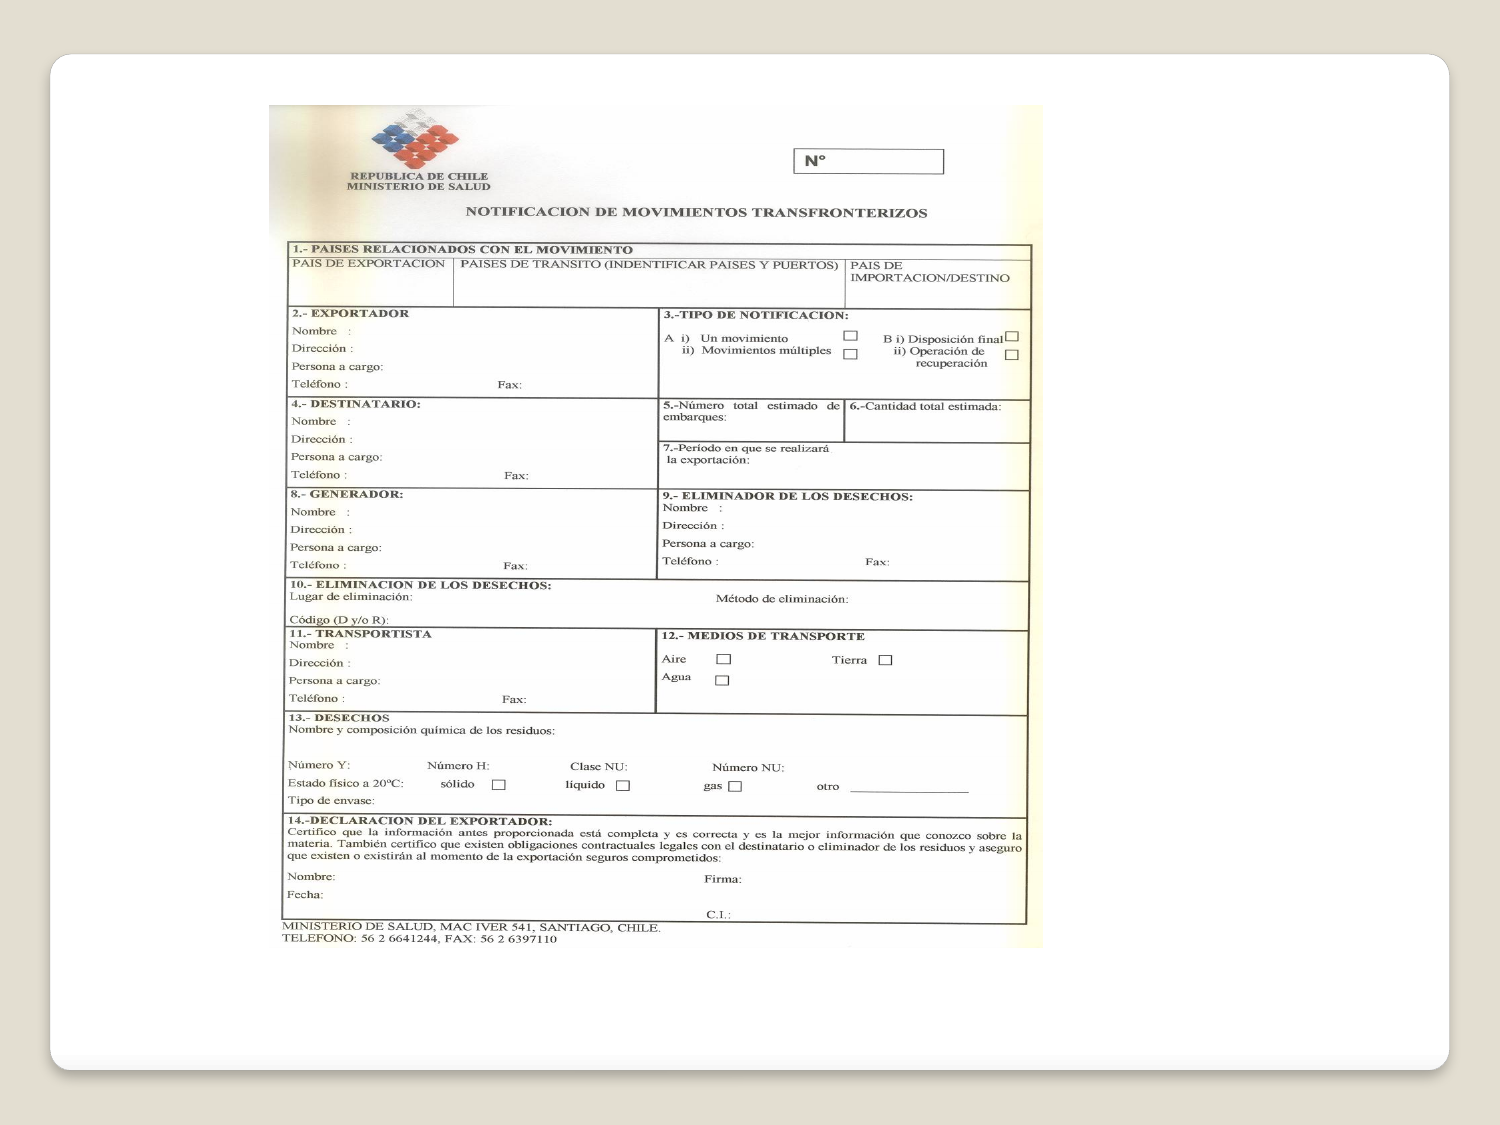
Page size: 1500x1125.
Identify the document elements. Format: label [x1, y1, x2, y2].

picture [269, 105, 1044, 948]
